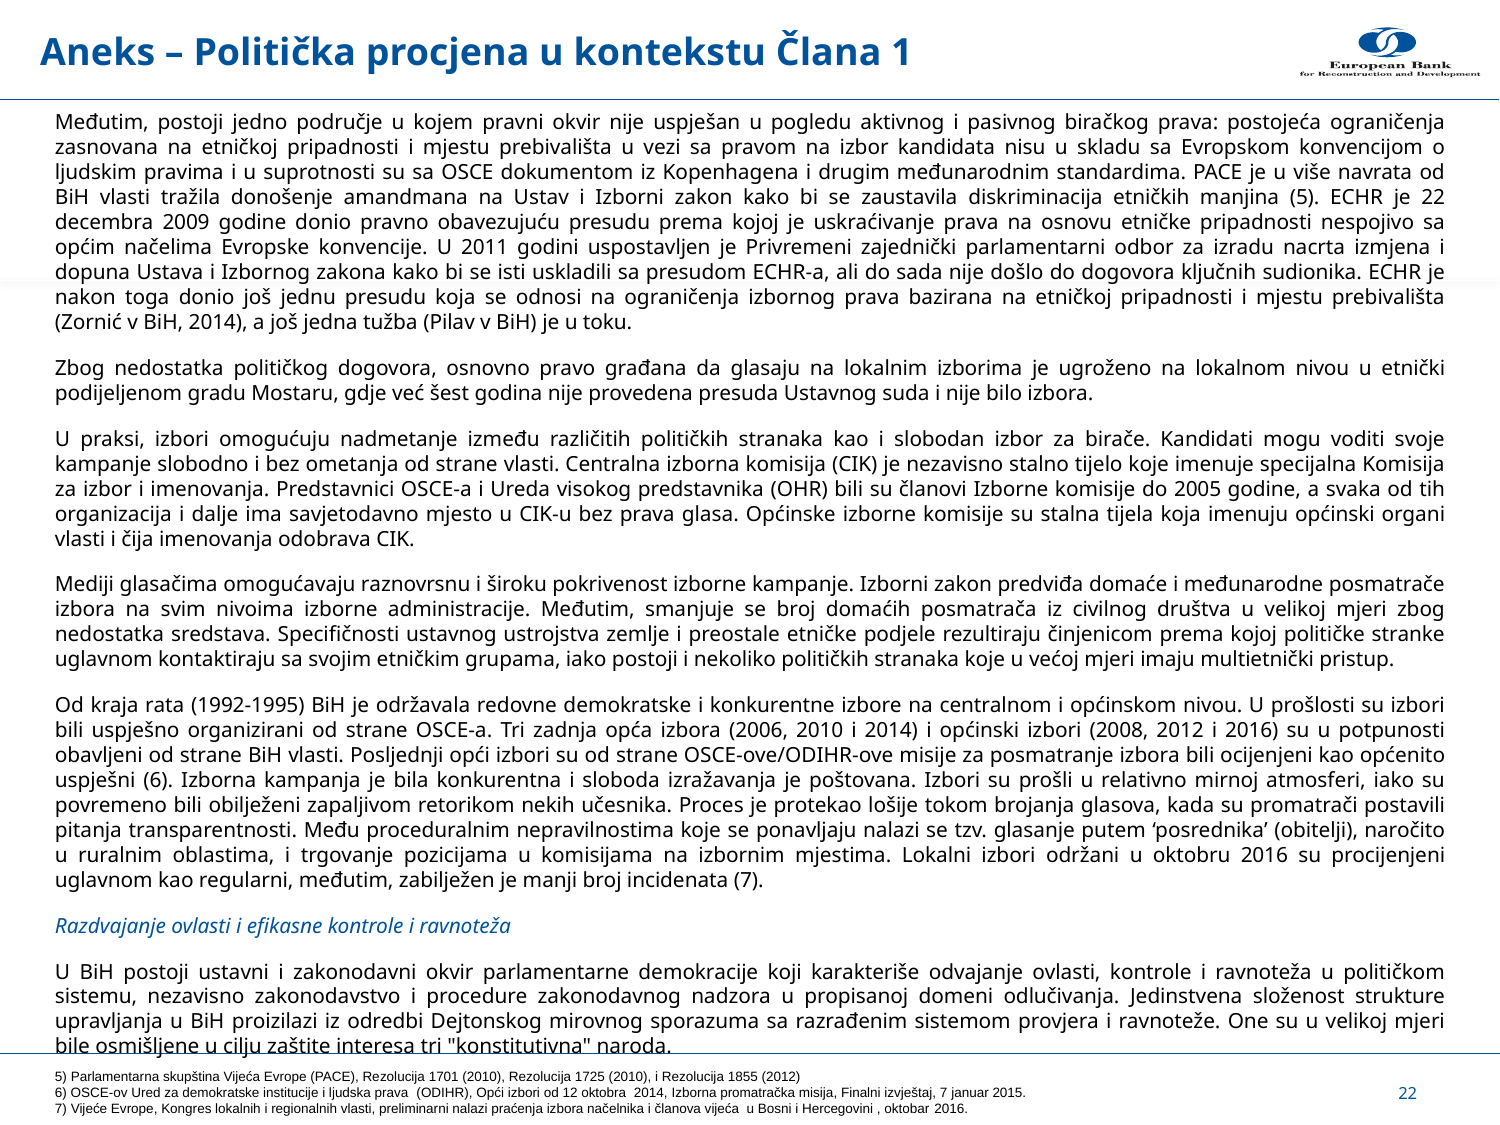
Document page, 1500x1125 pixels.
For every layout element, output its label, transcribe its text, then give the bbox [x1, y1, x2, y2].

slide_number 22 [1358, 1066, 1418, 1125]
text_box 5) Parlamentarna skupština Vijeća Evrope (PACE), Rezolucija 1701 (2010), Rezolucija 1725 (2010), i Rezolucija 1855 (2012) 6) OSCE-ov Ured za demokratske institucije i ljudska prava (ODIHR), Opći izbori od 12 oktobra 2014, Izborna promatračka misija, Finalni izvještaj, 7 januar 2015. 7) Vijeće Evrope, Kongres lokalnih i regionalnih vlasti, preliminarni nalazi praćenja izbora načelnika i članova vijeća u Bosni i Hercegovini , oktobar 2016. [40, 1060, 1393, 1124]
title Aneks – Politička procjena u kontekstu Člana 1 [40, 0, 1033, 101]
text_box Međutim, postoji jedno područje u kojem pravni okvir nije uspješan u pogledu aktivnog i pasivnog biračkog prava: postojeća ograničenja zasnovana na etničkoj pripadnosti i mjestu prebivališta u vezi sa pravom na izbor kandidata nisu u skladu sa Evropskom konvencijom o ljudskim pravima i u suprotnosti su sa OSCE dokumentom iz Kopenhagena i drugim međunarodnim standardima. PACE je u više navrata od BiH vlasti tražila donošenje amandmana na Ustav i Izborni zakon kako bi se zaustavila diskriminacija etničkih manjina (5). ECHR je 22 decembra 2009 godine donio pravno obavezujuću presudu prema kojoj je uskraćivanje prava na osnovu etničke pripadnosti nespojivo sa općim načelima Evropske konvencije. U 2011 godini uspostavljen je Privremeni zajednički parlamentarni odbor za izradu nacrta izmjena i dopuna Ustava i Izbornog zakona kako bi se isti uskladili sa presudom ECHR-a, ali do sada nije došlo do dogovora ključnih sudionika. ECHR je nakon toga donio još jednu presudu koja se odnosi na ograničenja izbornog prava bazirana na etničkoj pripadnosti i mjestu prebivališta (Zornić v BiH, 2014), a još jedna tužba (Pilav v BiH) je u toku. Zbog nedostatka političkog dogovora, osnovno pravo građana da glasaju na lokalnim izborima je ugroženo na lokalnom nivou u etnički podijeljenom gradu Mostaru, gdje već šest godina nije provedena presuda Ustavnog suda i nije bilo izbora. U praksi, izbori omogućuju nadmetanje između različitih političkih stranaka kao i slobodan izbor za birače. Kandidati mogu voditi svoje kampanje slobodno i bez ometanja od strane vlasti. Centralna izborna komisija (CIK) je nezavisno stalno tijelo koje imenuje specijalna Komisija za izbor i imenovanja. Predstavnici OSCE-a i Ureda visokog predstavnika (OHR) bili su članovi Izborne komisije do 2005 godine, a svaka od tih organizacija i dalje ima savjetodavno mjesto u CIK-u bez prava glasa. Općinske izborne komisije su stalna tijela koja imenuju općinski organi vlasti i čija imenovanja odobrava CIK. Mediji glasačima omogućavaju raznovrsnu i široku pokrivenost izborne kampanje. Izborni zakon predviđa domaće i međunarodne posmatrače izbora na svim nivoima izborne administracije. Međutim, smanjuje se broj domaćih posmatrača iz civilnog društva u velikoj mjeri zbog nedostatka sredstava. Specifičnosti ustavnog ustrojstva zemlje i preostale etničke podjele rezultiraju činjenicom prema kojoj političke stranke uglavnom kontaktiraju sa svojim etničkim grupama, iako postoji i nekoliko političkih stranaka koje u većoj mjeri imaju multietnički pristup. Od kraja rata (1992-1995) BiH je održavala redovne demokratske i konkurentne izbore na centralnom i općinskom nivou. U prošlosti su izbori bili uspješno organizirani od strane OSCE-a. Tri zadnja opća izbora (2006, 2010 i 2014) i općinski izbori (2008, 2012 i 2016) su u potpunosti obavljeni od strane BiH vlasti. Posljednji opći izbori su od strane OSCE-ove/ODIHR-ove misije za posmatranje izbora bili ocijenjeni kao općenito uspješni (6). Izborna kampanja je bila konkurentna i sloboda izražavanja je poštovana. Izbori su prošli u relativno mirnoj atmosferi, iako su povremeno bili obilježeni zapaljivom retorikom nekih učesnika. Proces je protekao lošije tokom brojanja glasova, kada su promatrači postavili pitanja transparentnosti. Među proceduralnim nepravilnostima koje se ponavljaju nalazi se tzv. glasanje putem ‘posrednika’ (obitelji), naročito u ruralnim oblastima, i trgovanje pozicijama u komisijama na izbornim mjestima. Lokalni izbori održani u oktobru 2016 su procijenjeni uglavnom kao regularni, međutim, zabilježen je manji broj incidenata (7). Razdvajanje ovlasti i efikasne kontrole i ravnoteža U BiH postoji ustavni i zakonodavni okvir parlamentarne demokracije koji karakteriše odvajanje ovlasti, kontrole i ravnoteža u političkom sistemu, nezavisno zakonodavstvo i procedure zakonodavnog nadzora u propisanoj domeni odlučivanja. Jedinstvena složenost strukture upravljanja u BiH proizilazi iz odredbi Dejtonskog mirovnog sporazuma sa razrađenim sistemom provjera i ravnoteže. One su u velikoj mjeri bile osmišljene u cilju zaštite interesa tri "konstitutivna" naroda. [40, 101, 1460, 1066]
